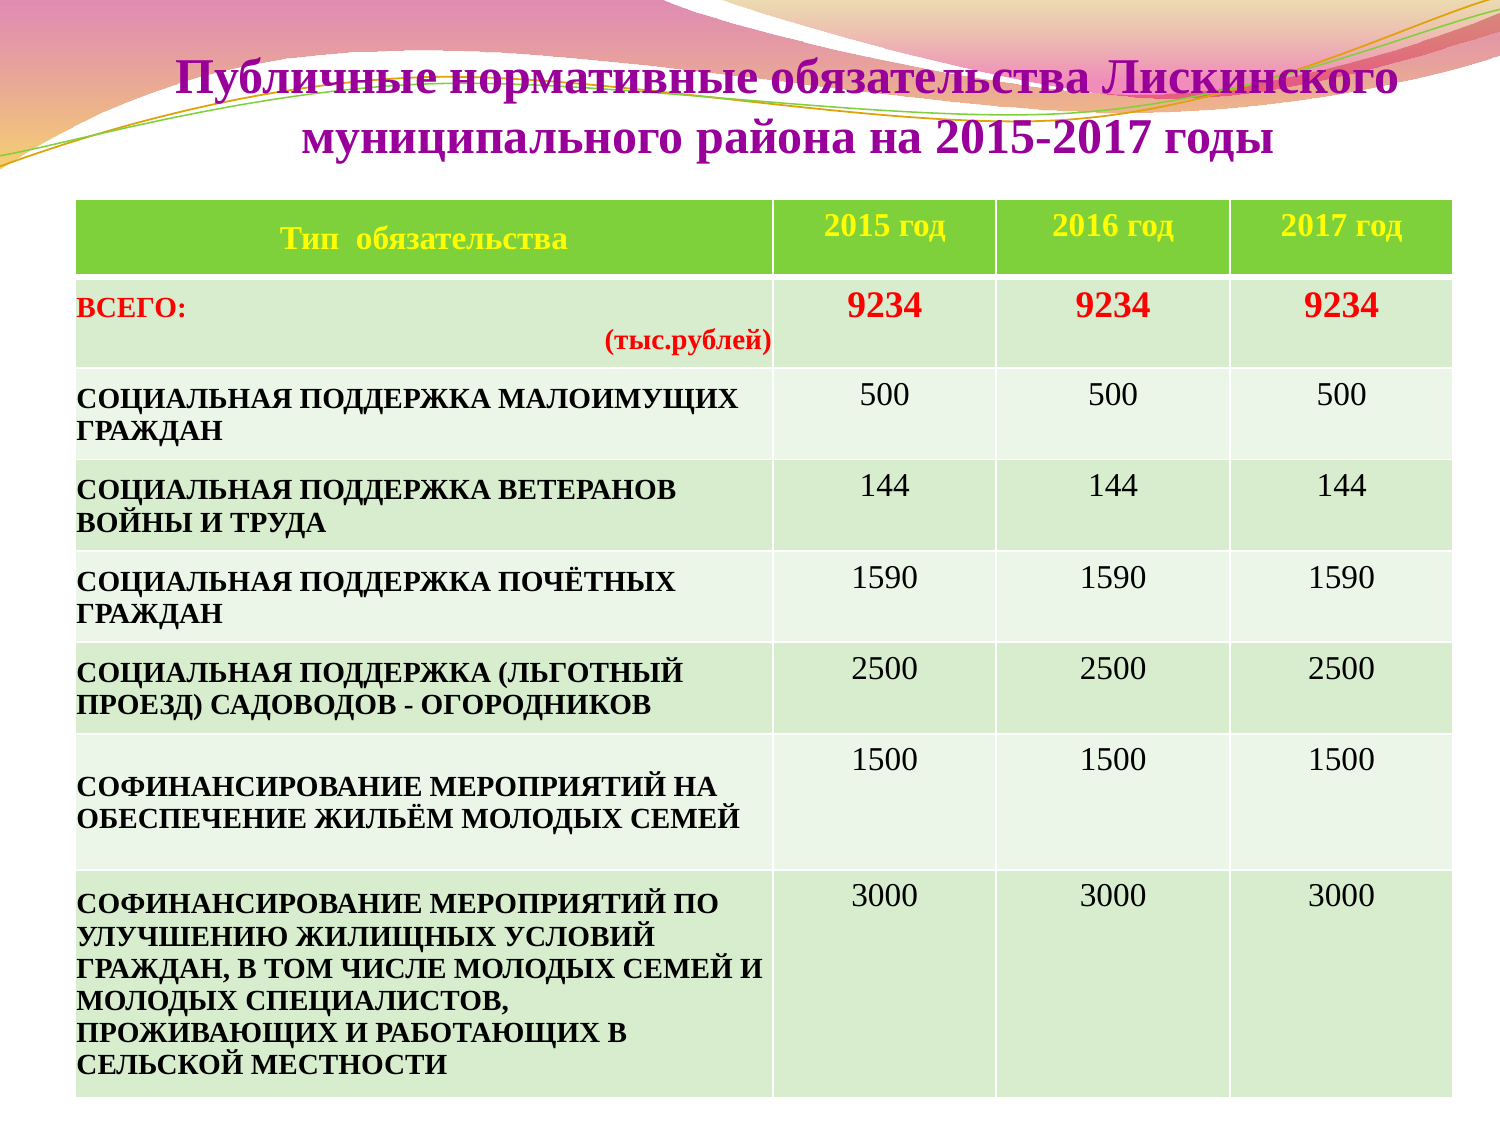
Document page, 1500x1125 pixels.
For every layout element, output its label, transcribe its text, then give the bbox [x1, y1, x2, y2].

table_cell 1500 [997, 735, 1229, 869]
table_cell 1590 [774, 552, 995, 641]
table_cell СОЦИАЛЬНАЯ ПОДДЕРЖКА МАЛОИМУЩИХ ГРАЖДАН [76, 369, 772, 459]
table_cell 1590 [997, 552, 1229, 641]
table_cell 2500 [1231, 643, 1452, 733]
table_header 2016 год [997, 200, 1229, 274]
table_cell 1500 [1231, 735, 1452, 869]
table_cell 9234 [1231, 280, 1452, 367]
table_cell 144 [997, 460, 1229, 550]
table_cell 2500 [997, 643, 1229, 733]
table_cell 1500 [774, 735, 995, 869]
table_cell 3000 [774, 871, 995, 1097]
table_cell 3000 [1231, 871, 1452, 1097]
table_header 2015 год [774, 200, 995, 274]
table_cell СОЦИАЛЬНАЯ ПОДДЕРЖКА ПОЧЁТНЫХ ГРАЖДАН [76, 552, 772, 641]
table_cell СОФИНАНСИРОВАНИЕ МЕРОПРИЯТИЙ ПО УЛУЧШЕНИЮ ЖИЛИЩНЫХ УСЛОВИЙ ГРАЖДАН, В ТОМ ЧИСЛЕ МОЛОДЫХ СЕМЕЙ И МОЛОДЫХ СПЕЦИАЛИСТОВ, ПРОЖИВАЮЩИХ И РАБОТАЮЩИХ В СЕЛЬСКОЙ МЕСТНОСТИ [76, 871, 772, 1097]
table_cell ВСЕГО: (тыс.рублей) [76, 280, 772, 367]
table_cell СОЦИАЛЬНАЯ ПОДДЕРЖКА ВЕТЕРАНОВ ВОЙНЫ И ТРУДА [76, 460, 772, 550]
table_cell 2500 [774, 643, 995, 733]
table_cell 3000 [997, 871, 1229, 1097]
table_header 2017 год [1231, 200, 1452, 274]
table_cell 500 [774, 369, 995, 459]
table_cell СОЦИАЛЬНАЯ ПОДДЕРЖКА (ЛЬГОТНЫЙ ПРОЕЗД) САДОВОДОВ - ОГОРОДНИКОВ [76, 643, 772, 733]
table_cell СОФИНАНСИРОВАНИЕ МЕРОПРИЯТИЙ НА ОБЕСПЕЧЕНИЕ ЖИЛЬЁМ МОЛОДЫХ СЕМЕЙ [76, 735, 772, 869]
table_header Тип обязательства [76, 200, 772, 274]
table_cell 500 [1231, 369, 1452, 459]
table_cell 9234 [774, 280, 995, 367]
table_cell 9234 [997, 280, 1229, 367]
table_cell 144 [1231, 460, 1452, 550]
table_cell 144 [774, 460, 995, 550]
title Публичные нормативные обязательства Лискинского муниципального района на 2015-2017 годы [75, 35, 1500, 164]
table_cell 1590 [1231, 552, 1452, 641]
table_cell 500 [997, 369, 1229, 459]
